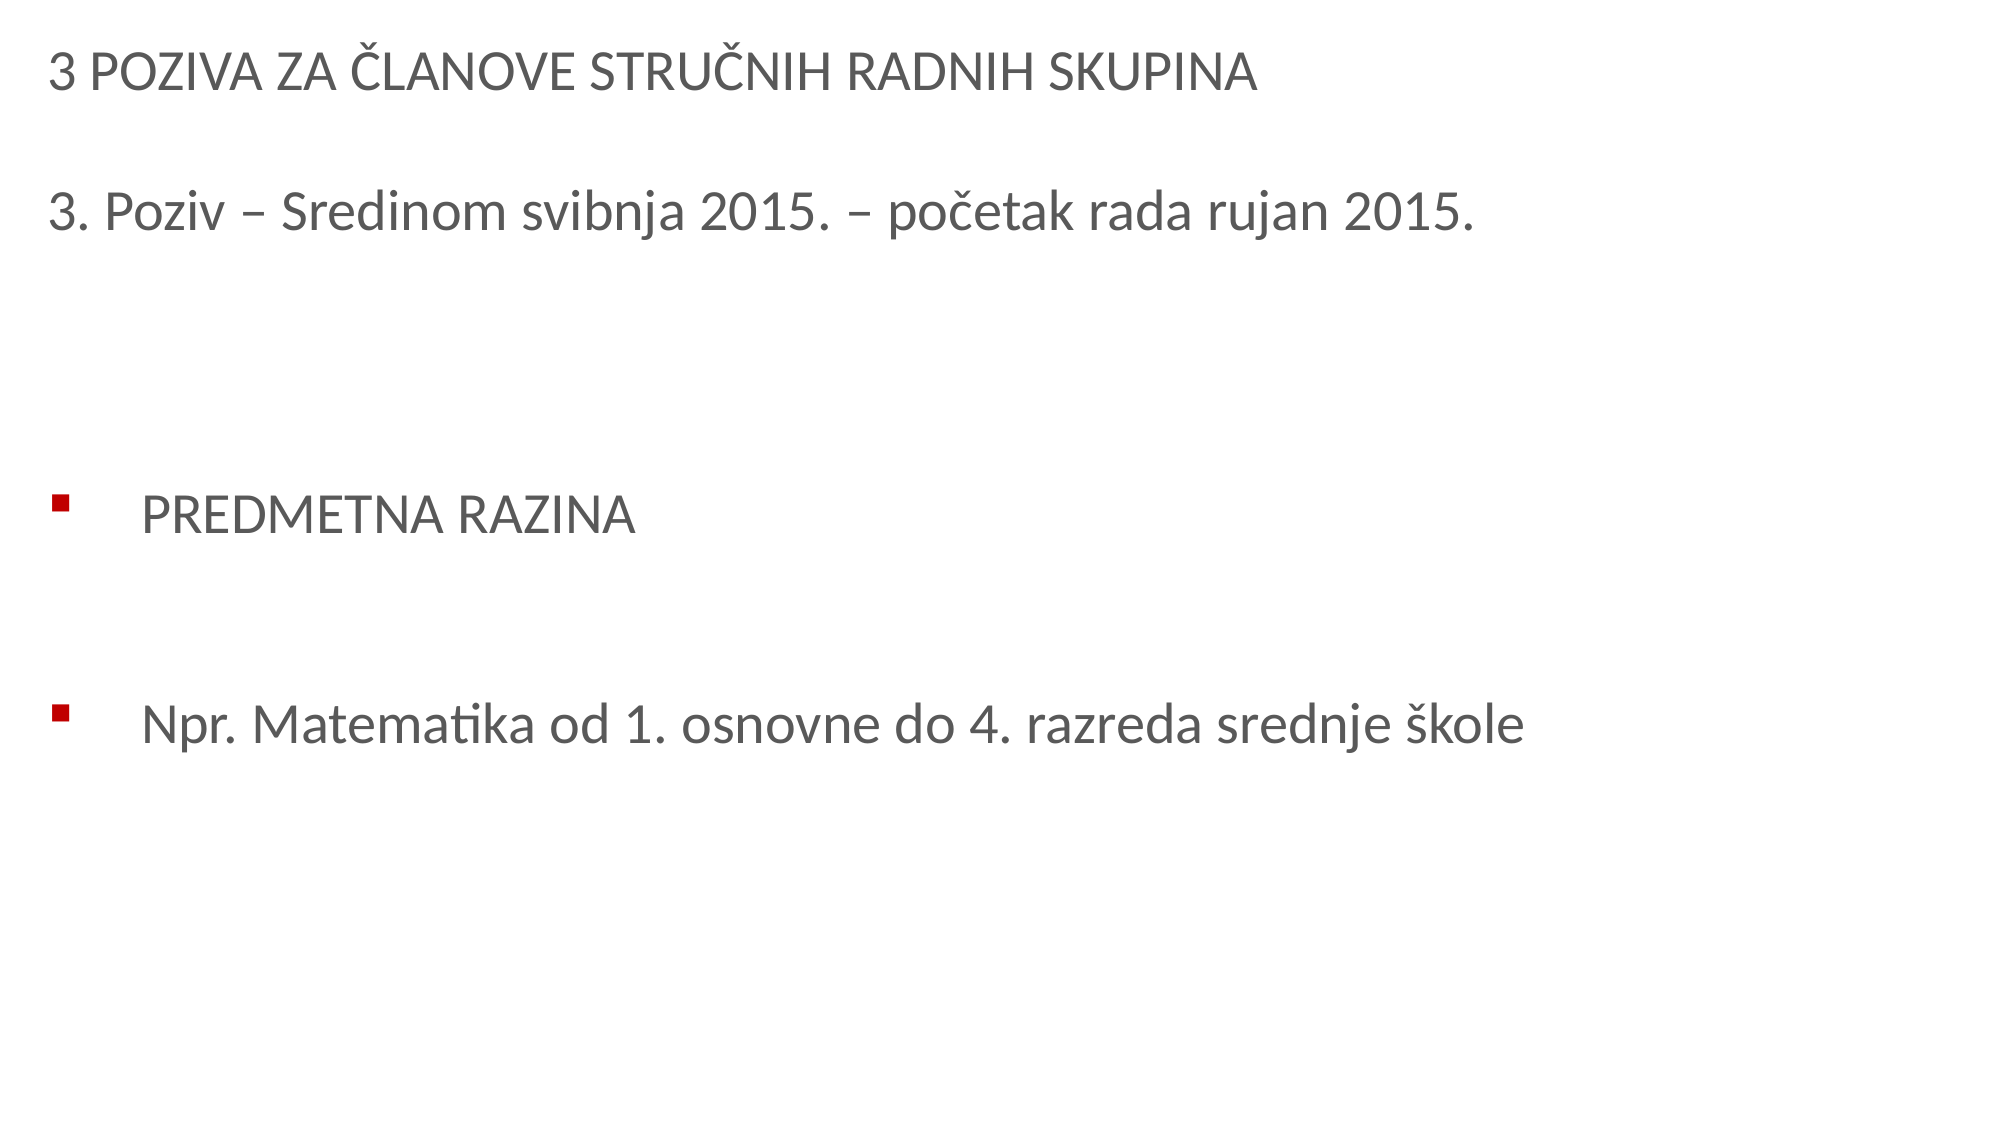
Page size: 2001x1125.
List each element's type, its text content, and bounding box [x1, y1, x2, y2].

text_box 3 POZIVA ZA ČLANOVE STRUČNIH RADNIH SKUPINA 3. Poziv – Sredinom svibnja 2015. – početak rada rujan 2015. [32, 24, 1917, 250]
text_box PREDMETNA RAZINA Npr. Matematika od 1. osnovne do 4. razreda srednje škole [32, 468, 1950, 763]
